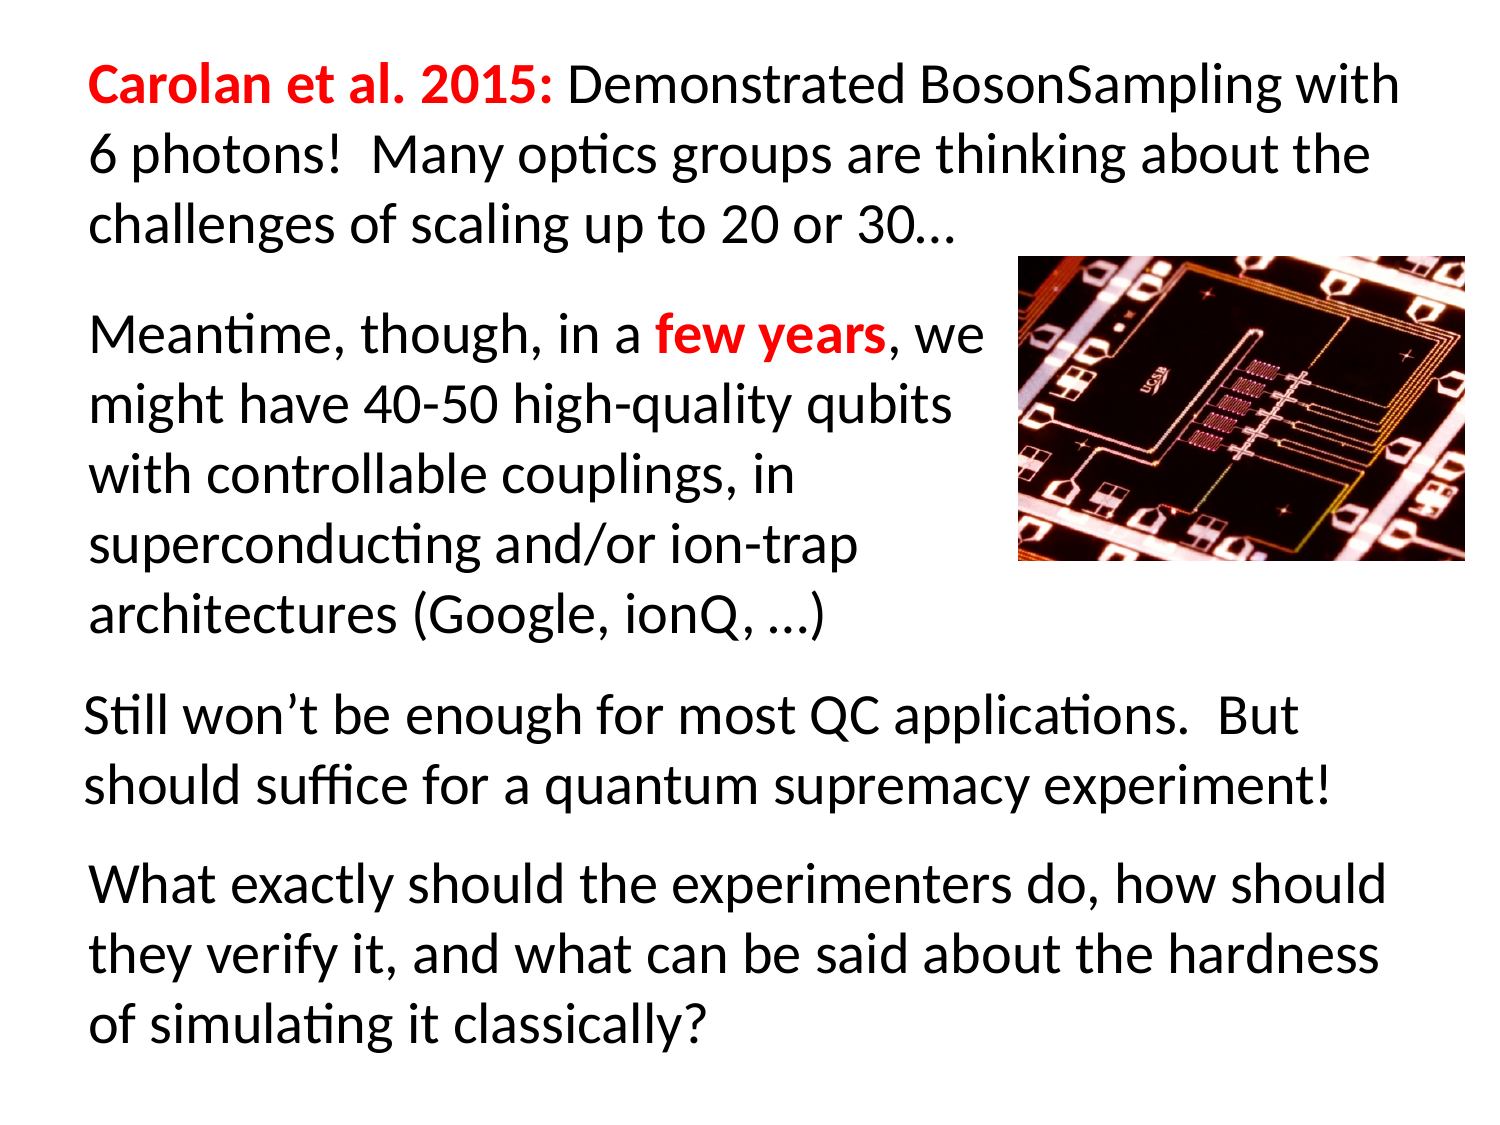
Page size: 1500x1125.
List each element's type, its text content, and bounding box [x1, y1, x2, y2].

text_box Meantime, though, in a few years, we might have 40-50 high-quality qubits with controllable couplings, in superconducting and/or ion-trap architectures (Google, ionQ, …) [73, 287, 1039, 653]
text_box Still won’t be enough for most QC applications. But should suffice for a quantum supremacy experiment! [69, 668, 1422, 824]
picture [1018, 255, 1466, 561]
text_box Carolan et al. 2015: Demonstrated BosonSampling with 6 photons! Many optics groups are thinking about the challenges of scaling up to 20 or 30… [73, 37, 1422, 263]
text_box What exactly should the experimenters do, how should they verify it, and what can be said about the hardness of simulating it classically? [73, 837, 1426, 1063]
